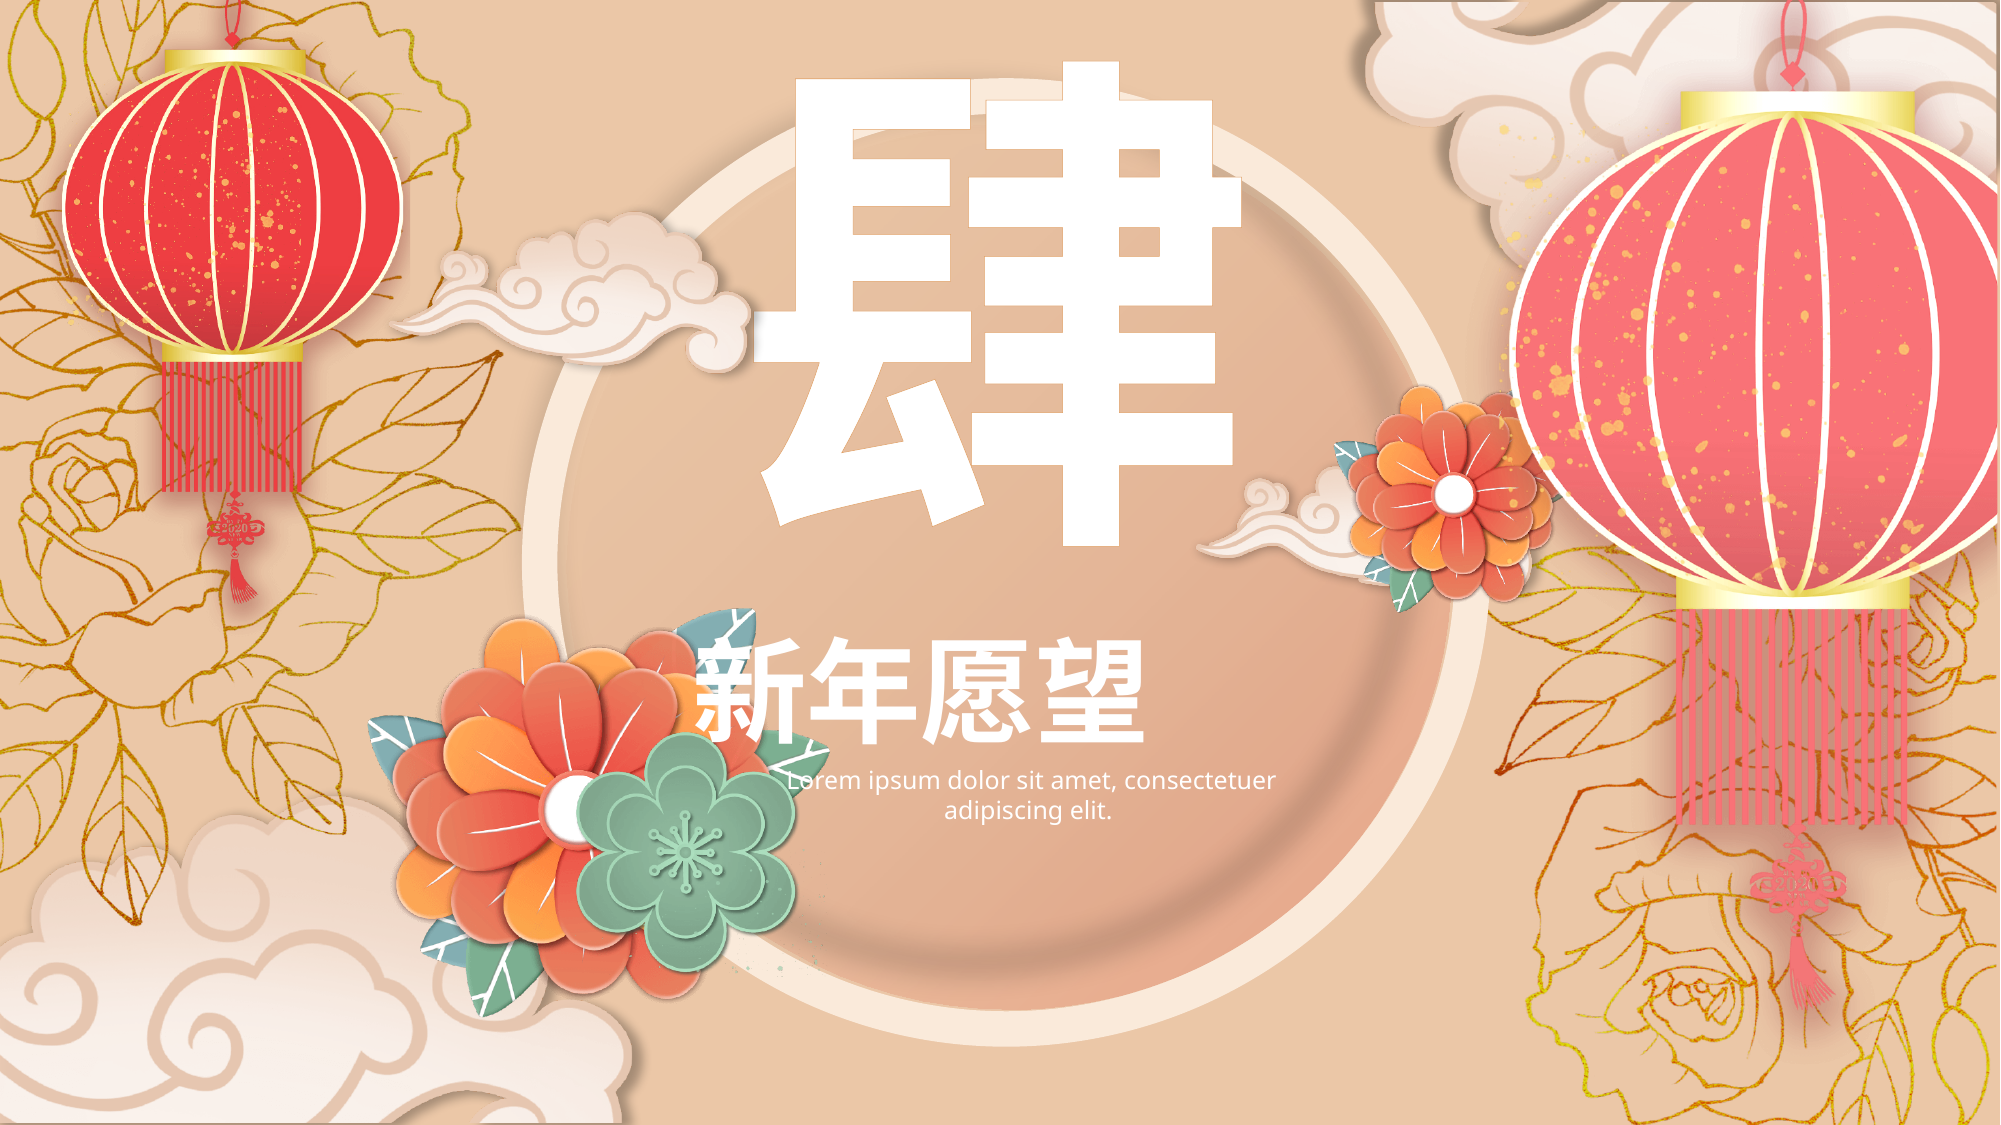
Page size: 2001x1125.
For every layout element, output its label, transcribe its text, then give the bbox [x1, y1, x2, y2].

text_box Lorem ipsum dolor sit amet, consectetuer adipiscing elit. [880, 756, 1220, 832]
picture [0, 0, 880, 1123]
text_box 肆 [740, 0, 1220, 612]
picture [1085, 428, 1220, 596]
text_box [0, 0, 411, 674]
text_box 新年愿望 [880, 612, 1220, 756]
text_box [1220, 0, 1998, 1125]
text_box [880, 832, 1220, 1031]
